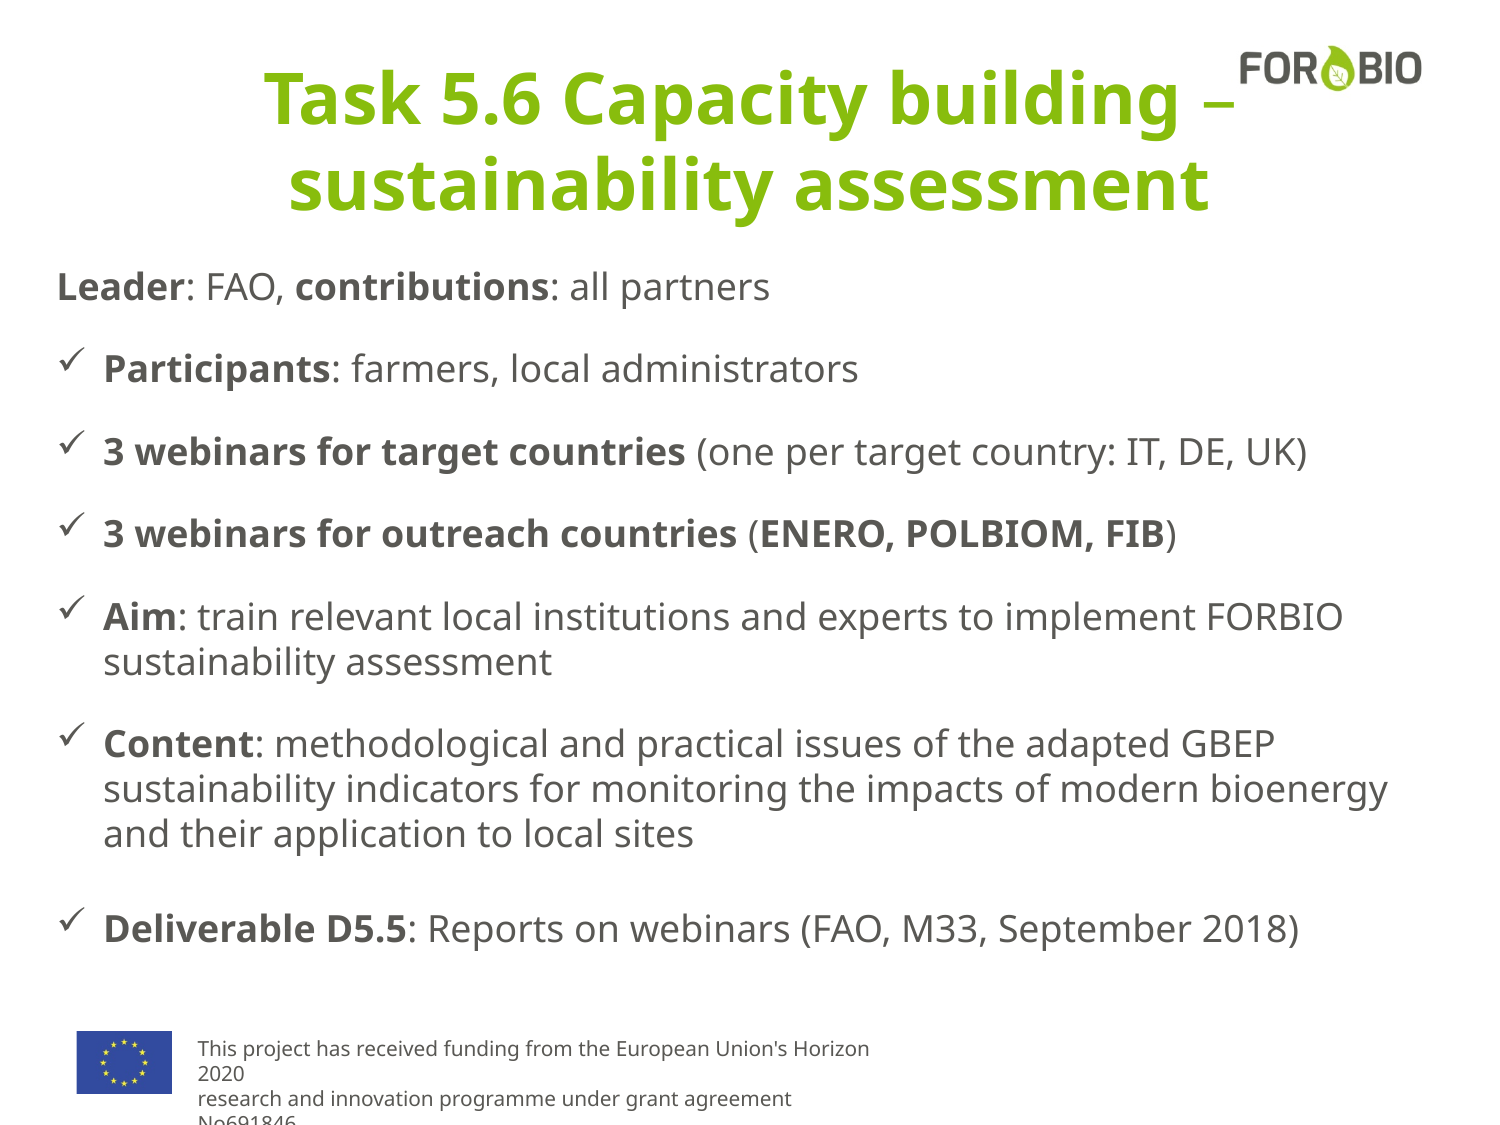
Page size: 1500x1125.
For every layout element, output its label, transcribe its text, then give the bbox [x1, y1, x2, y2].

title Task 5.6 Capacity building – sustainability assessment [75, 45, 1425, 233]
picture [1187, 23, 1473, 114]
list Leader: FAO, contributions: all partners Participants: farmers, local administrators 3 webinars for target countries (one per target country: IT, DE, UK) 3 webinars for outreach countries (ENERO, POLBIOM, FIB) Aim: train relevant local institutions and experts to implement FORBIO sustainability assessment Content: methodological and practical issues of the adapted GBEP sustainability indicators for monitoring the impacts of modern bioenergy and their application to local sites Deliverable D5.5: Reports on webinars (FAO, M33, September 2018) [41, 255, 1424, 1024]
picture [76, 1031, 172, 1094]
